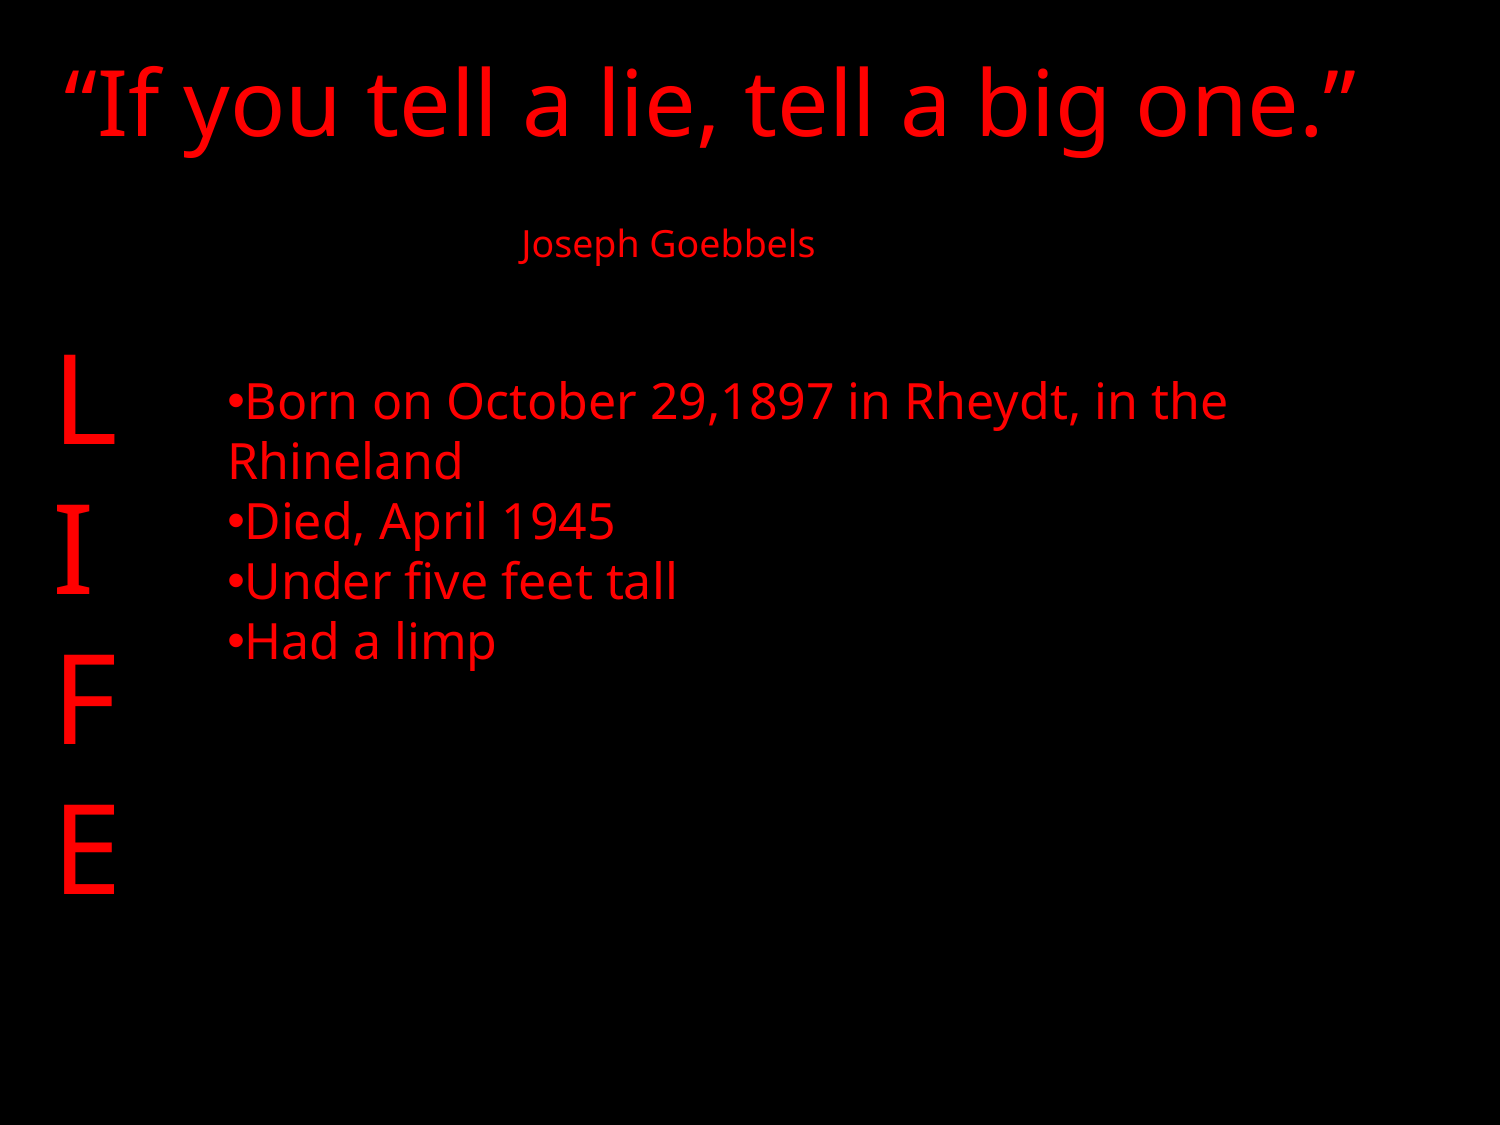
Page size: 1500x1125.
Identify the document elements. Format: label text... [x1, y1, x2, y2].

text_box “If you tell a lie, tell a big one.” [50, 37, 1438, 163]
text_box Joseph Goebbels [437, 212, 900, 273]
text_box L I F E [37, 312, 413, 928]
text_box Born on October 29,1897 in Rheydt, in the Rhineland Died, April 1945 Under five feet tall Had a limp [212, 362, 1438, 678]
